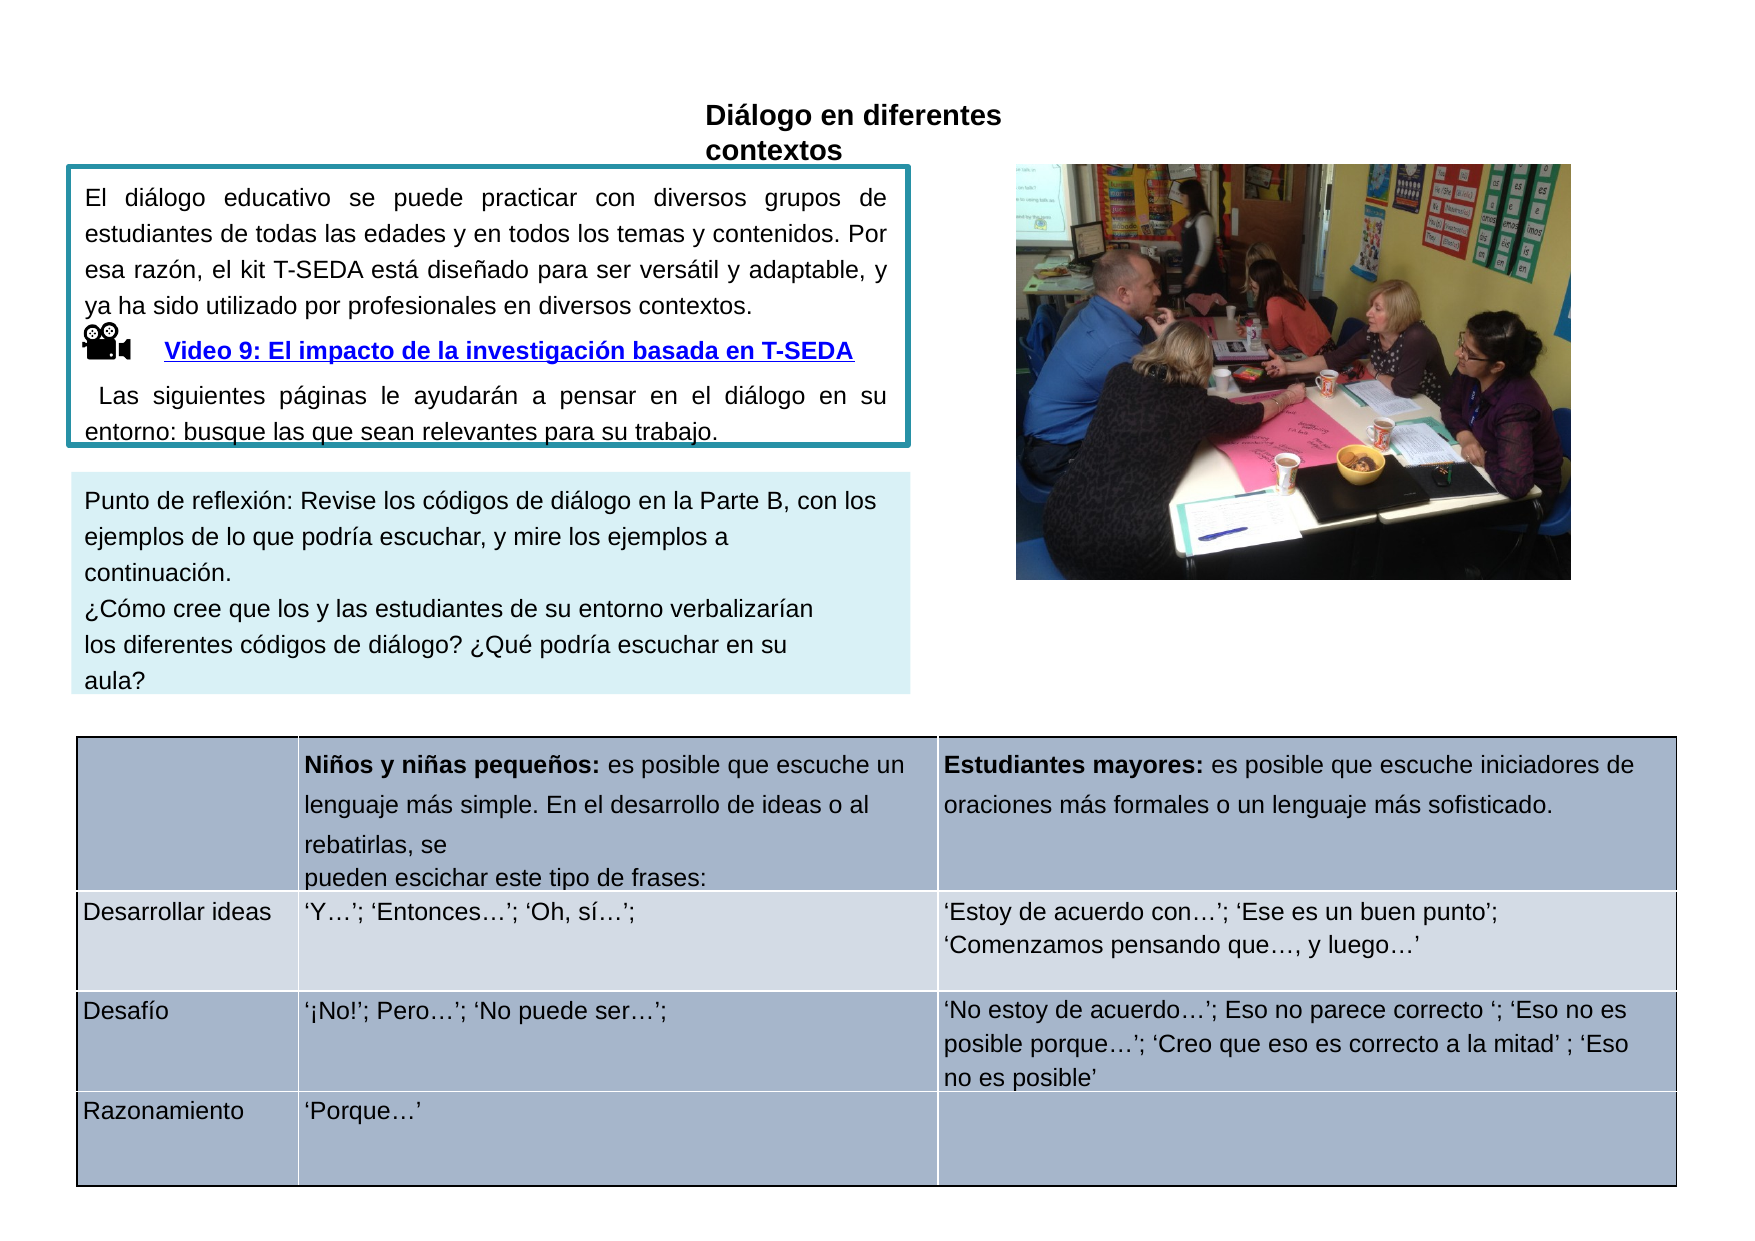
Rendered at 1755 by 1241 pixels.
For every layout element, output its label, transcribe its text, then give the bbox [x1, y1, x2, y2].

table_header [78, 738, 298, 890]
table_header Niños y niñas pequeños: es posible que escuche un lenguaje más simple. En el desarrollo de ideas o al rebatirlas, se pueden escichar este tipo de frases: [299, 738, 937, 890]
table_cell Desafío [78, 992, 298, 1091]
table_header Estudiantes mayores: es posible que escuche iniciadores de oraciones más formales o un lenguaje más sofisticado. [939, 738, 1676, 890]
text_box Diálogo en diferentes contextos [703, 94, 1090, 167]
table_cell ‘No estoy de acuerdo…’; Eso no parece correcto ‘; ‘Eso no es posible porque…’; ‘Creo que eso es correcto a la mitad’ ; ‘Eso no es posible’ [939, 992, 1676, 1091]
picture [1016, 164, 1572, 581]
table_cell [939, 1092, 1676, 1185]
table_cell Desarrollar ideas [78, 892, 298, 990]
table_cell ‘Porque…’ [299, 1092, 937, 1185]
table_cell ‘Estoy de acuerdo con…’; ‘Ese es un buen punto’; ‘Comenzamos pensando que…, y luego…’ [939, 892, 1676, 990]
text_box El diálogo educativo se puede practicar con diversos grupos de estudiantes de todas las edades y en todos los temas y contenidos. Por esa razón, el kit T-SEDA está diseñado para ser versátil y adaptable, y ya ha sido utilizado por profesionales en diversos contextos. Video 9: El impacto de la investigación basada en T-SEDA Las siguientes páginas le ayudarán a pensar en el diálogo en su entorno: busque las que sean relevantes para su trabajo. [68, 166, 908, 446]
text_box [77, 311, 135, 370]
table_cell Razonamiento [78, 1092, 298, 1185]
table_cell ‘¡No!’; Pero…’; ‘No puede ser…’; [299, 992, 937, 1091]
text_box Punto de reflexión: Revise los códigos de diálogo en la Parte B, con los ejemplos de lo que podría escuchar, y mire los ejemplos a continuación. ¿Cómo cree que los y las estudiantes de su entorno verbalizarían los diferentes códigos de diálogo? ¿Qué podría escuchar en su aula? [71, 471, 911, 695]
table_cell ‘Y…’; ‘Entonces…’; ‘Oh, sí…’; [299, 892, 937, 990]
